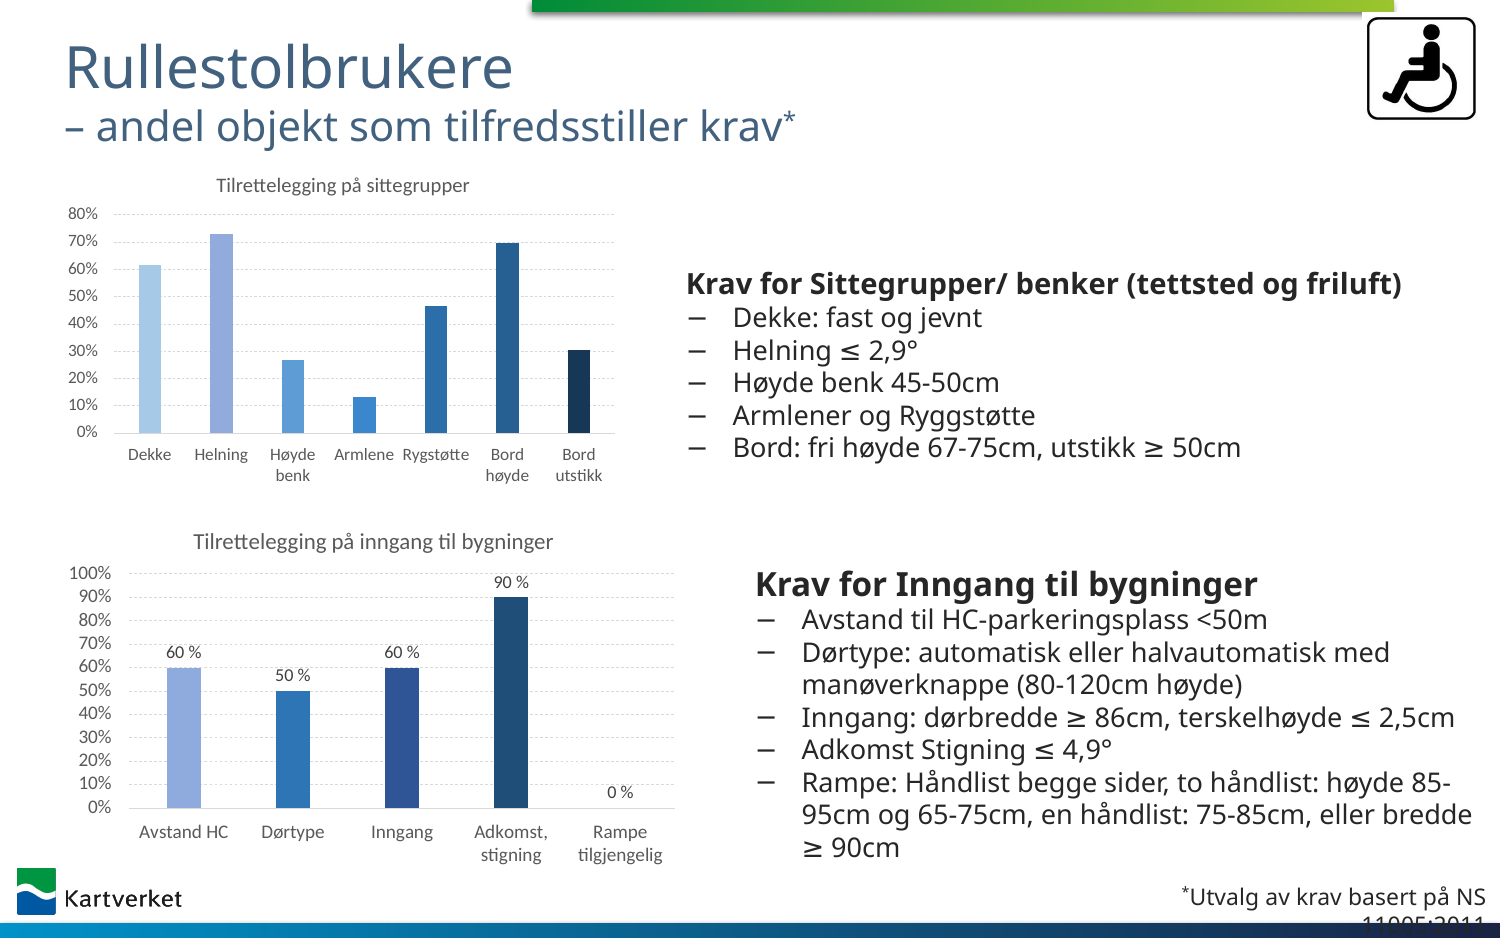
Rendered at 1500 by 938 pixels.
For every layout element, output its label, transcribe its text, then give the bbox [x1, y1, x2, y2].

text_box Krav for Inngang til bygninger Avstand til HC-parkeringsplass <50m Dørtype: automatisk eller halvautomatisk med manøverknappe (80-120cm høyde) Inngang: dørbredde ≥ 86cm, terskelhøyde ≤ 2,5cm Adkomst Stigning ≤ 4,9° Rampe: Håndlist begge sider, to håndlist: høyde 85-95cm og 65-75cm, en håndlist: 75-85cm, eller bredde ≥ 90cm [740, 555, 1491, 870]
picture [1362, 12, 1481, 126]
picture [62, 520, 686, 874]
text_box Rullestolbrukere – andel objekt som tilfredsstiller krav* [49, 25, 1431, 158]
text_box *Utvalg av krav basert på NS 11005:2011 [1068, 873, 1500, 938]
picture [62, 166, 625, 492]
text_box Krav for Sittegrupper/ benker (tettsted og friluft) Dekke: fast og jevnt Helning ≤ 2,9° Høyde benk 45-50cm Armlener og Ryggstøtte Bord: fri høyde 67-75cm, utstikk ≥ 50cm [670, 258, 1418, 471]
